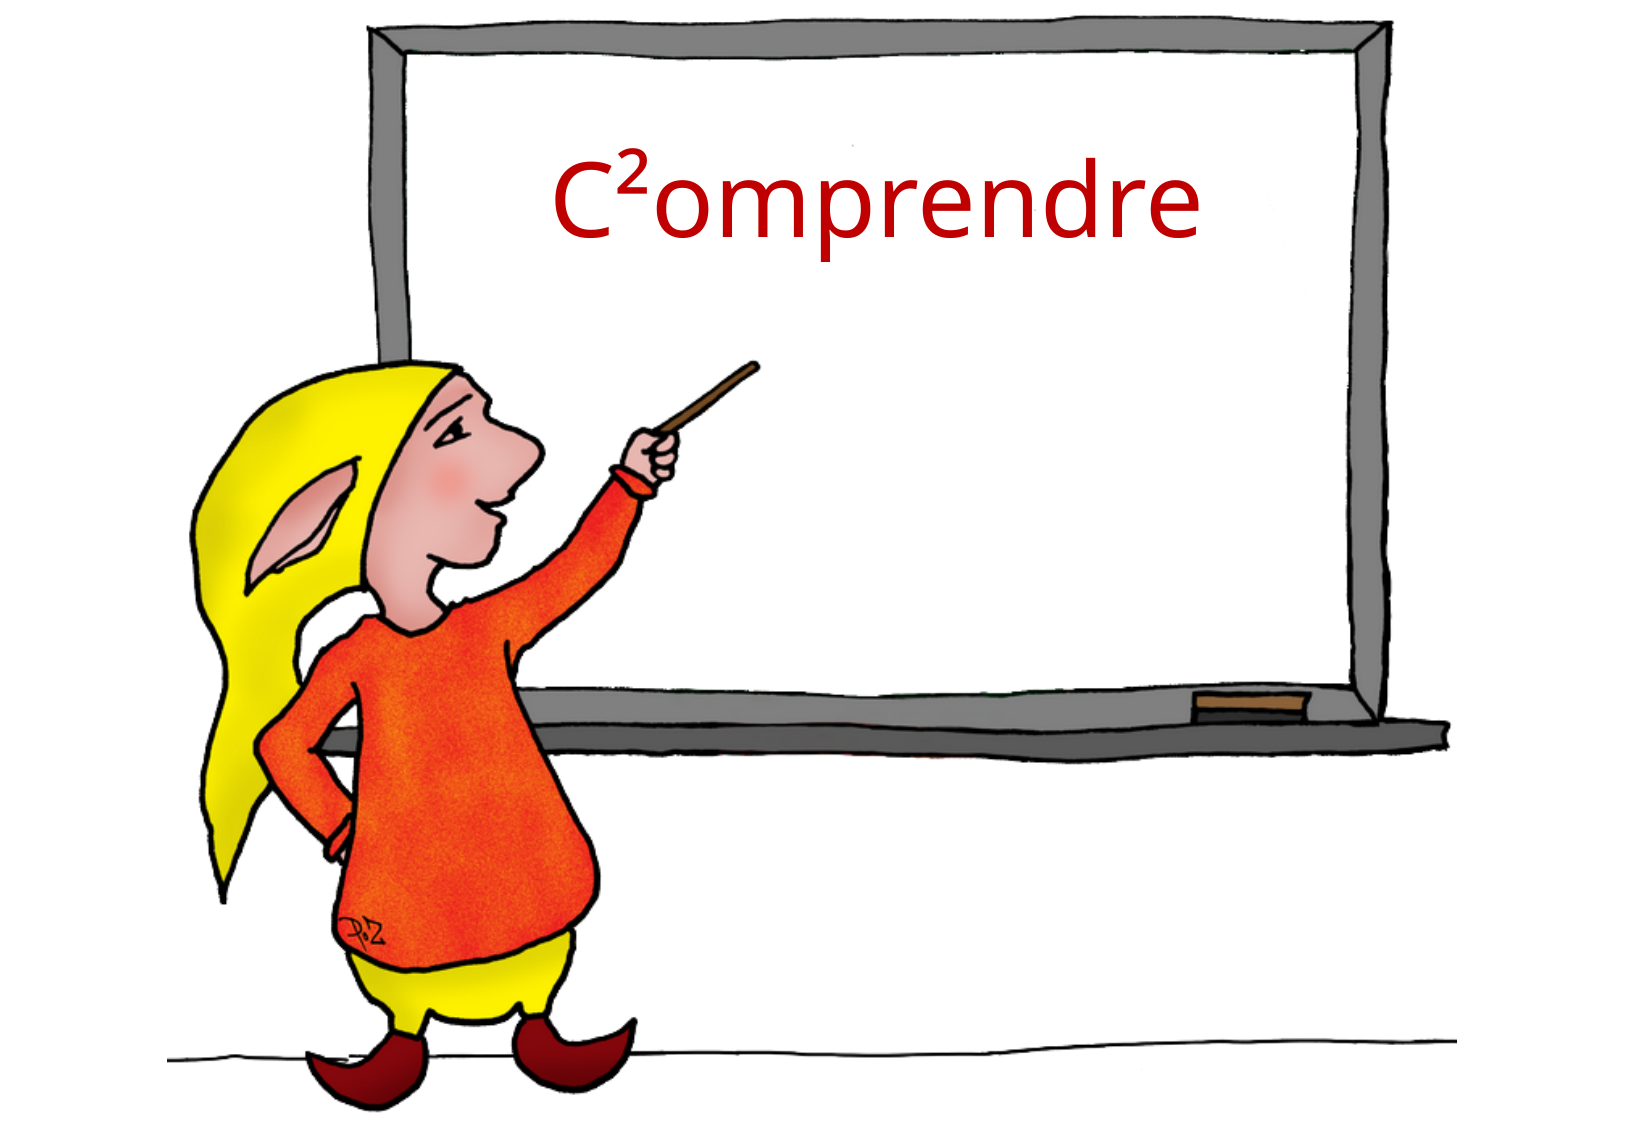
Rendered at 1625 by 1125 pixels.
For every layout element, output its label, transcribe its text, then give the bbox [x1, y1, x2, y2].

title C²omprendre [434, 125, 1321, 266]
picture [167, 0, 1457, 1124]
